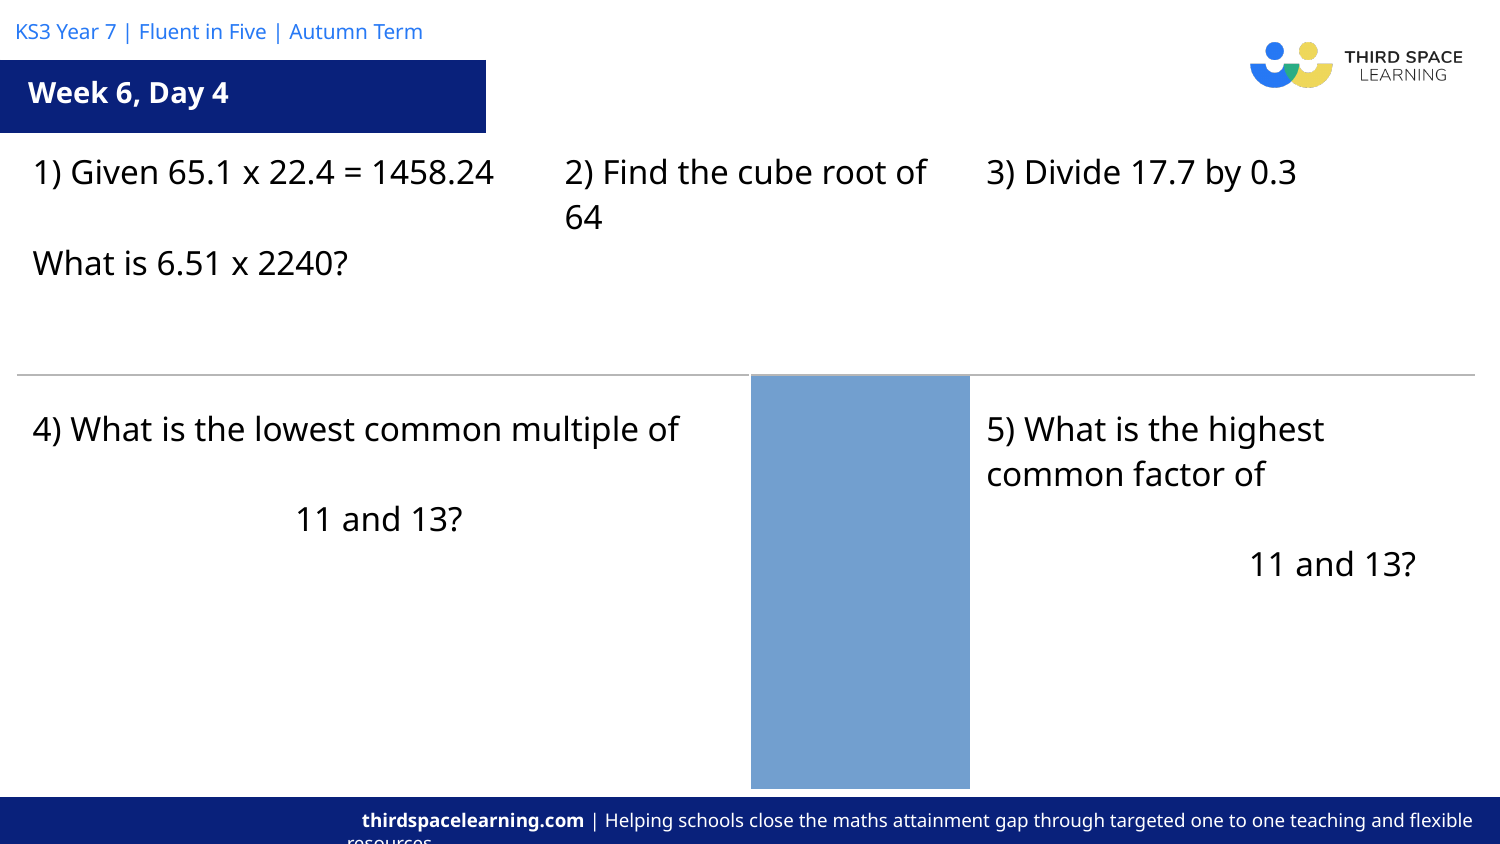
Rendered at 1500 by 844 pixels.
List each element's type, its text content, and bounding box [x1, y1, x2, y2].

table_cell 5) What is the highest common factor of 11 and 13? [972, 376, 1474, 788]
picture [1250, 33, 1465, 99]
table_header 2) Find the cube root of 64 [550, 142, 970, 374]
table_header 3) Divide 17.7 by 0.3 [972, 142, 1474, 374]
table_header 1) Given 65.1 x 22.4 = 1458.24 What is 6.51 x 2240? [19, 142, 549, 374]
text_box Week 6, Day 4 [13, 59, 383, 125]
table_cell 4) What is the lowest common multiple of 11 and 13? [19, 376, 749, 788]
